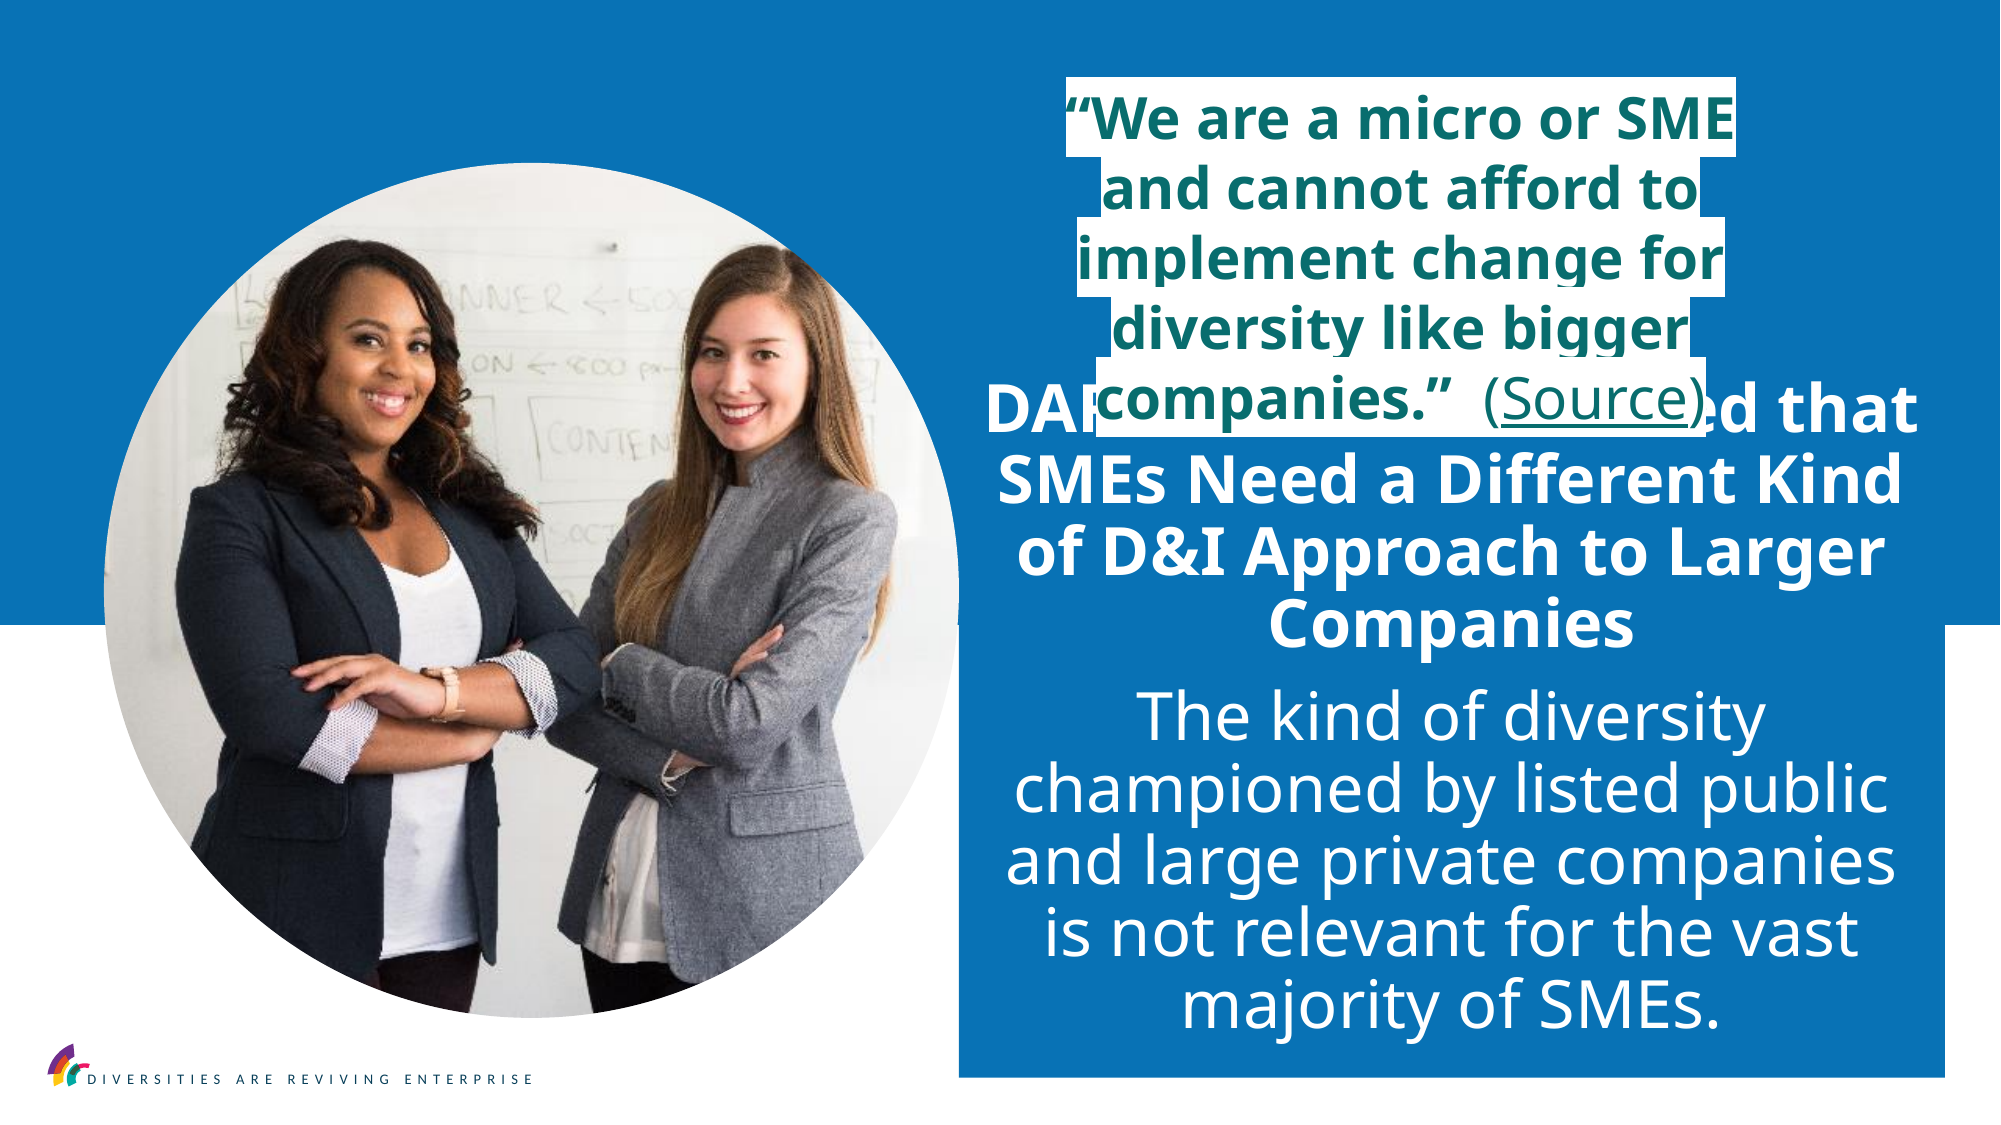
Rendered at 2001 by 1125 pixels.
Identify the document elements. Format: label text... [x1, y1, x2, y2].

list DARE Attends the Need that SMEs Need a Different Kind of D&I Approach to Larger Companies The kind of diversity championed by listed public and large private companies is not relevant for the vast majority of SMEs. [958, 432, 1945, 1078]
text_box “We are a micro or SME and cannot afford to implement change for diversity like bigger companies.” (Source) [999, 73, 1802, 508]
picture [103, 162, 959, 1018]
